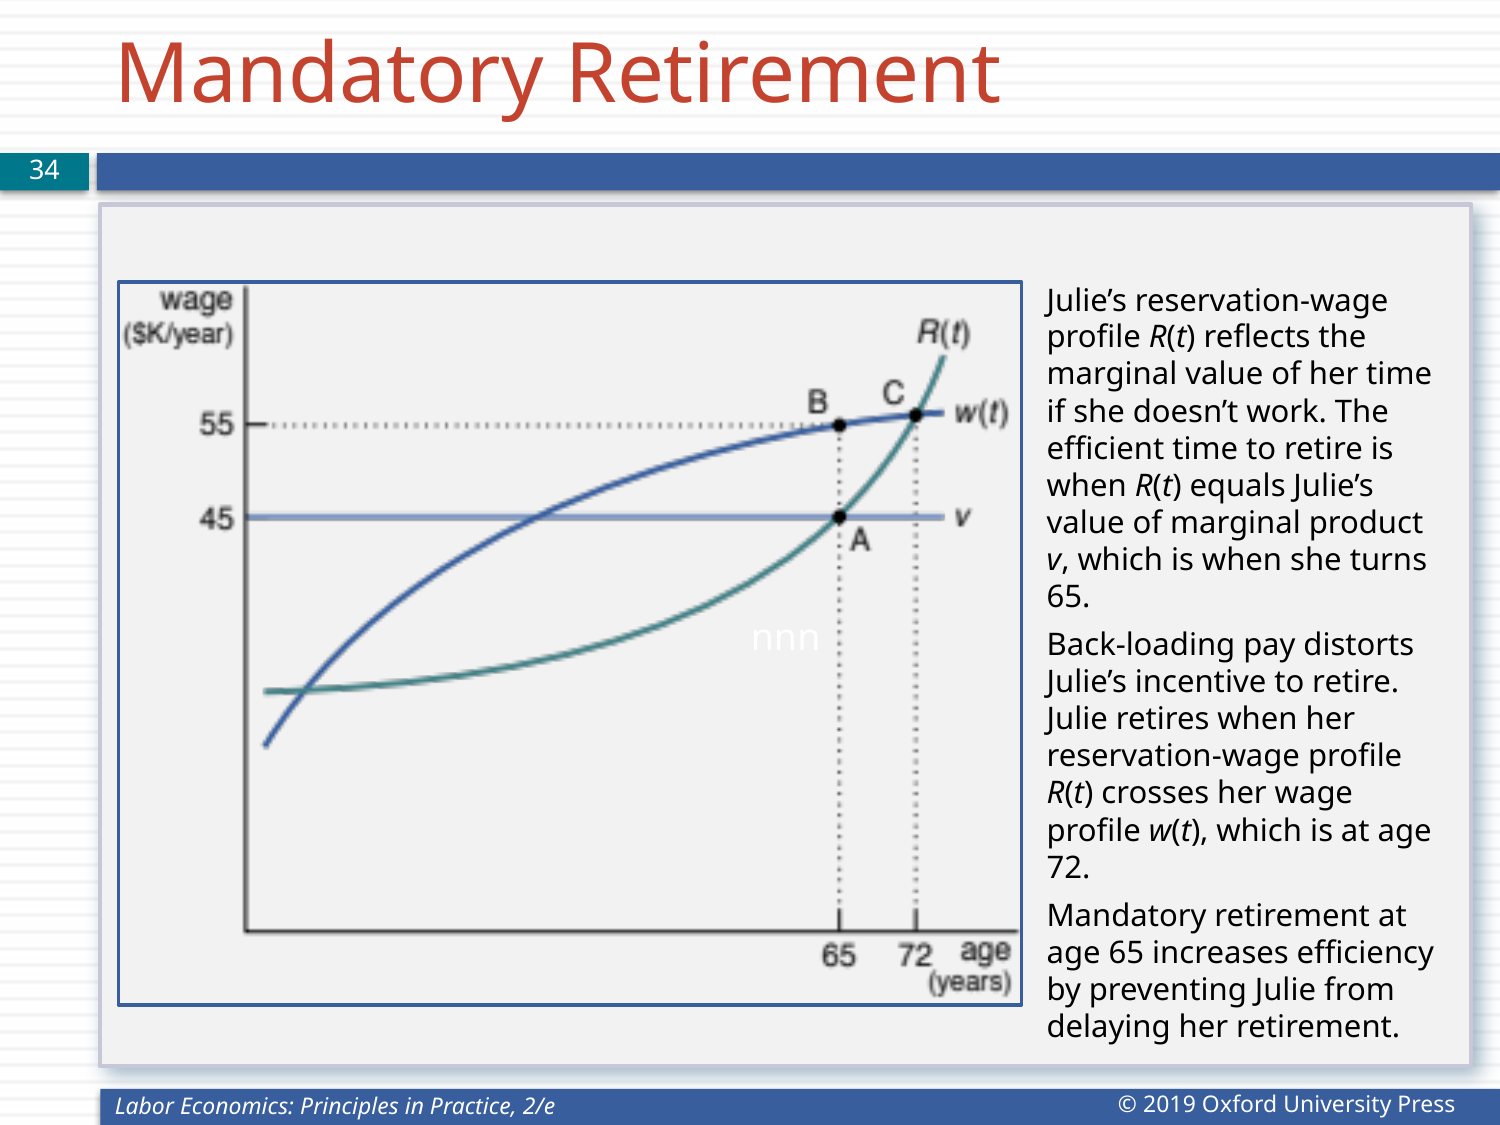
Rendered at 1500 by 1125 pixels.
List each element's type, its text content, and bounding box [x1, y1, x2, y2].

footer © 2019 Oxford University Press [825, 1090, 1471, 1125]
slide_number 33 [0, 153, 89, 191]
title Mandatory Retirement [99, 1, 1472, 136]
slide_number Labor Economics: Principles in Practice, 2/e [99, 1090, 745, 1125]
list Julie’s reservation-wage profile R(t) reflects the marginal value of her time if she doesn’t work. The efficient time to retire is when R(t) equals Julie’s value of marginal product v, which is when she turns 65. Back-loading pay distorts Julie’s incentive to retire. Julie retires when her reservation-wage profile R(t) crosses her wage profile w(t), which is at age 72. Mandatory retirement at age 65 increases efficiency by preventing Julie from delaying her retirement. [1031, 272, 1459, 1053]
picture [119, 283, 1021, 1004]
